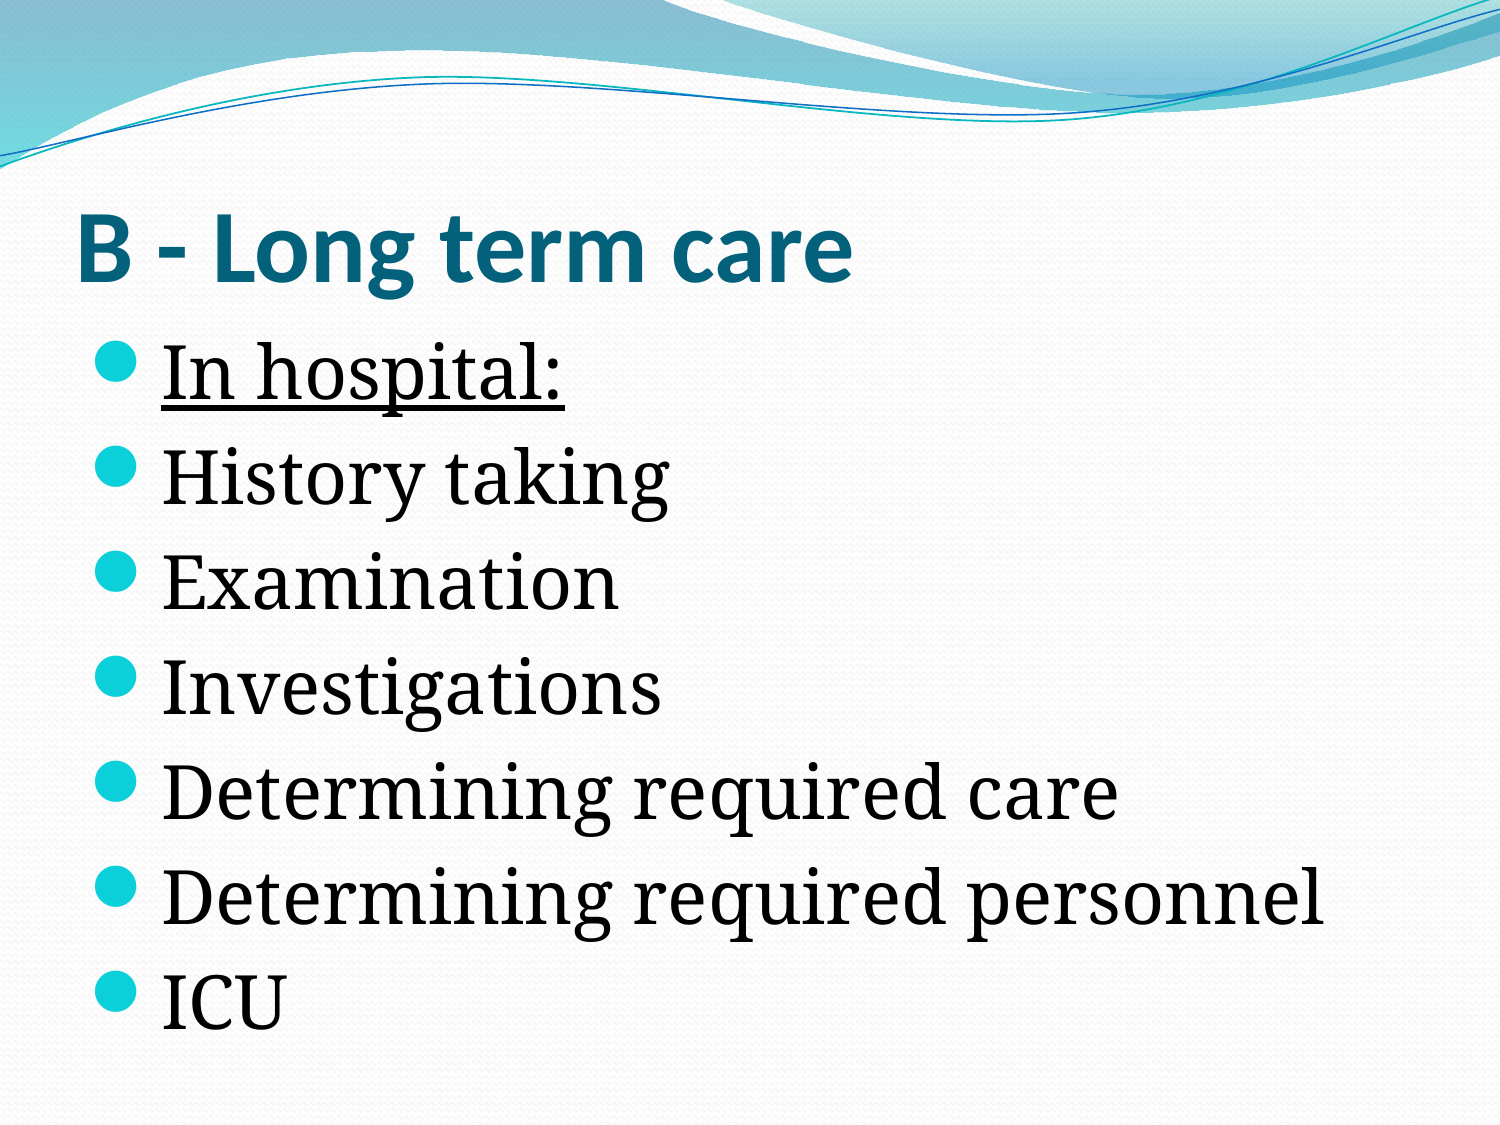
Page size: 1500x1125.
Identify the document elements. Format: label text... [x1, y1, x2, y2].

title B - Long term care [75, 115, 1425, 303]
list In hospital: History taking Examination Investigations Determining required care Determining required personnel ICU [75, 317, 1425, 1038]
